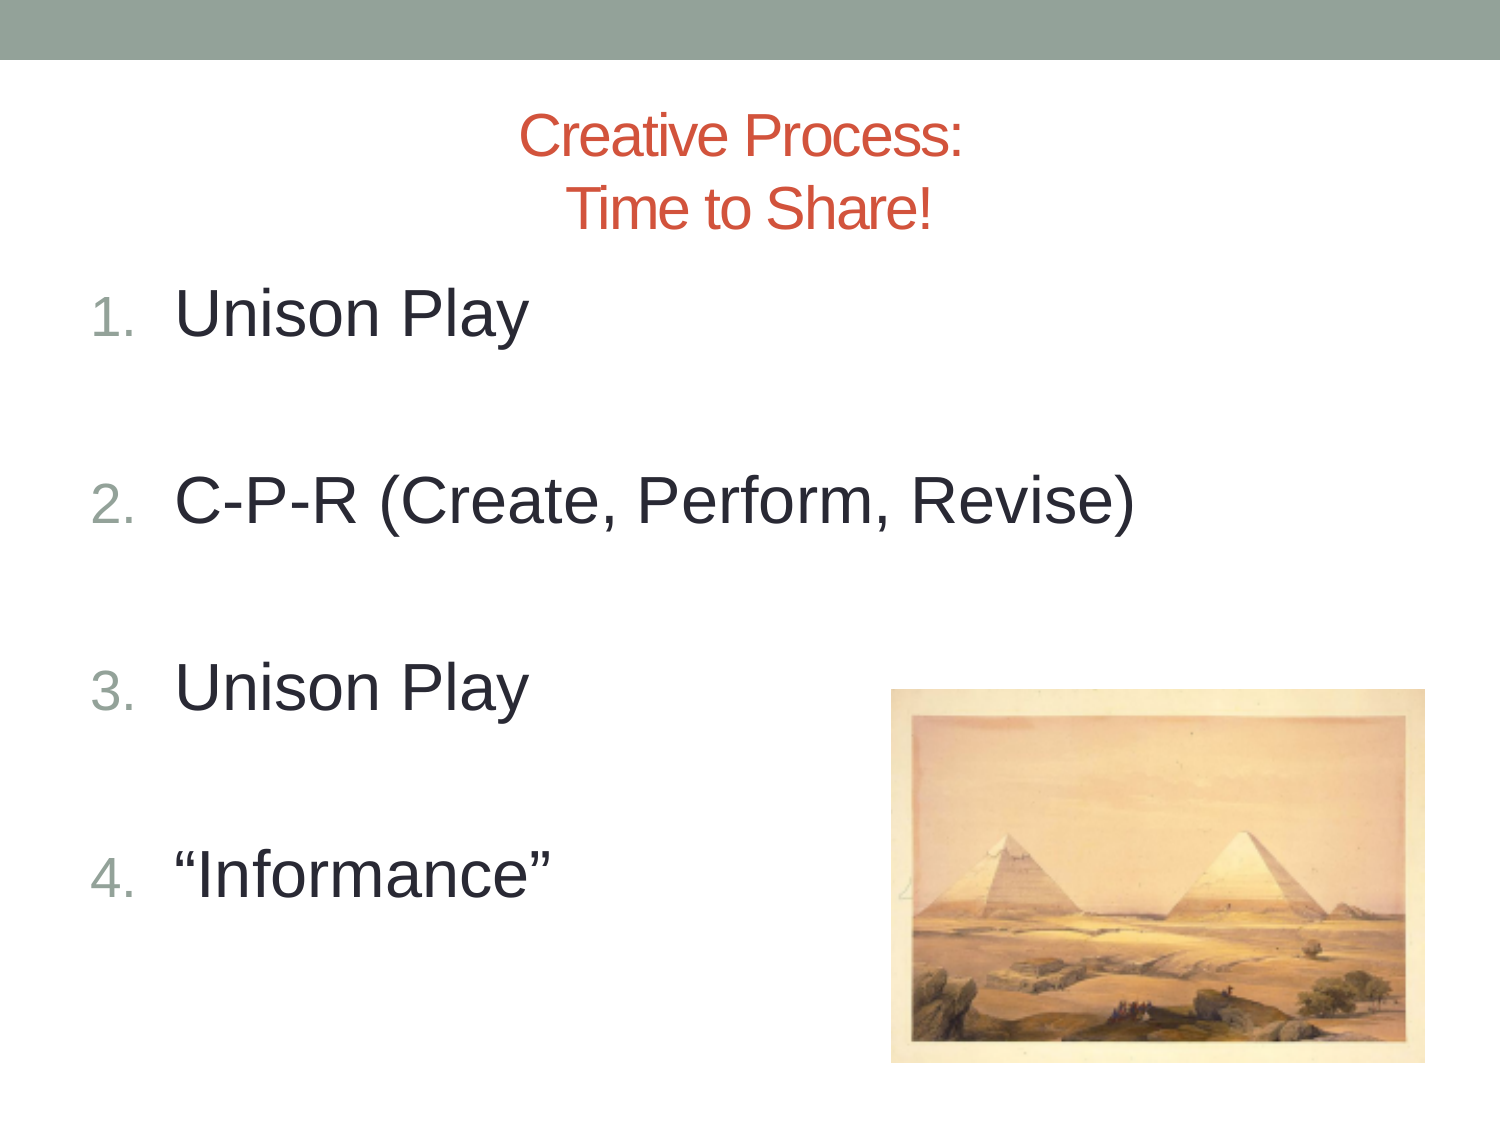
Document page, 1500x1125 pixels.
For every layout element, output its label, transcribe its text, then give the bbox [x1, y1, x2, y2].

title Creative Process: Time to Share! [75, 87, 1425, 250]
picture [891, 689, 1426, 1063]
list Unison Play C-P-R (Create, Perform, Revise) Unison Play “Informance” [75, 262, 1425, 1063]
